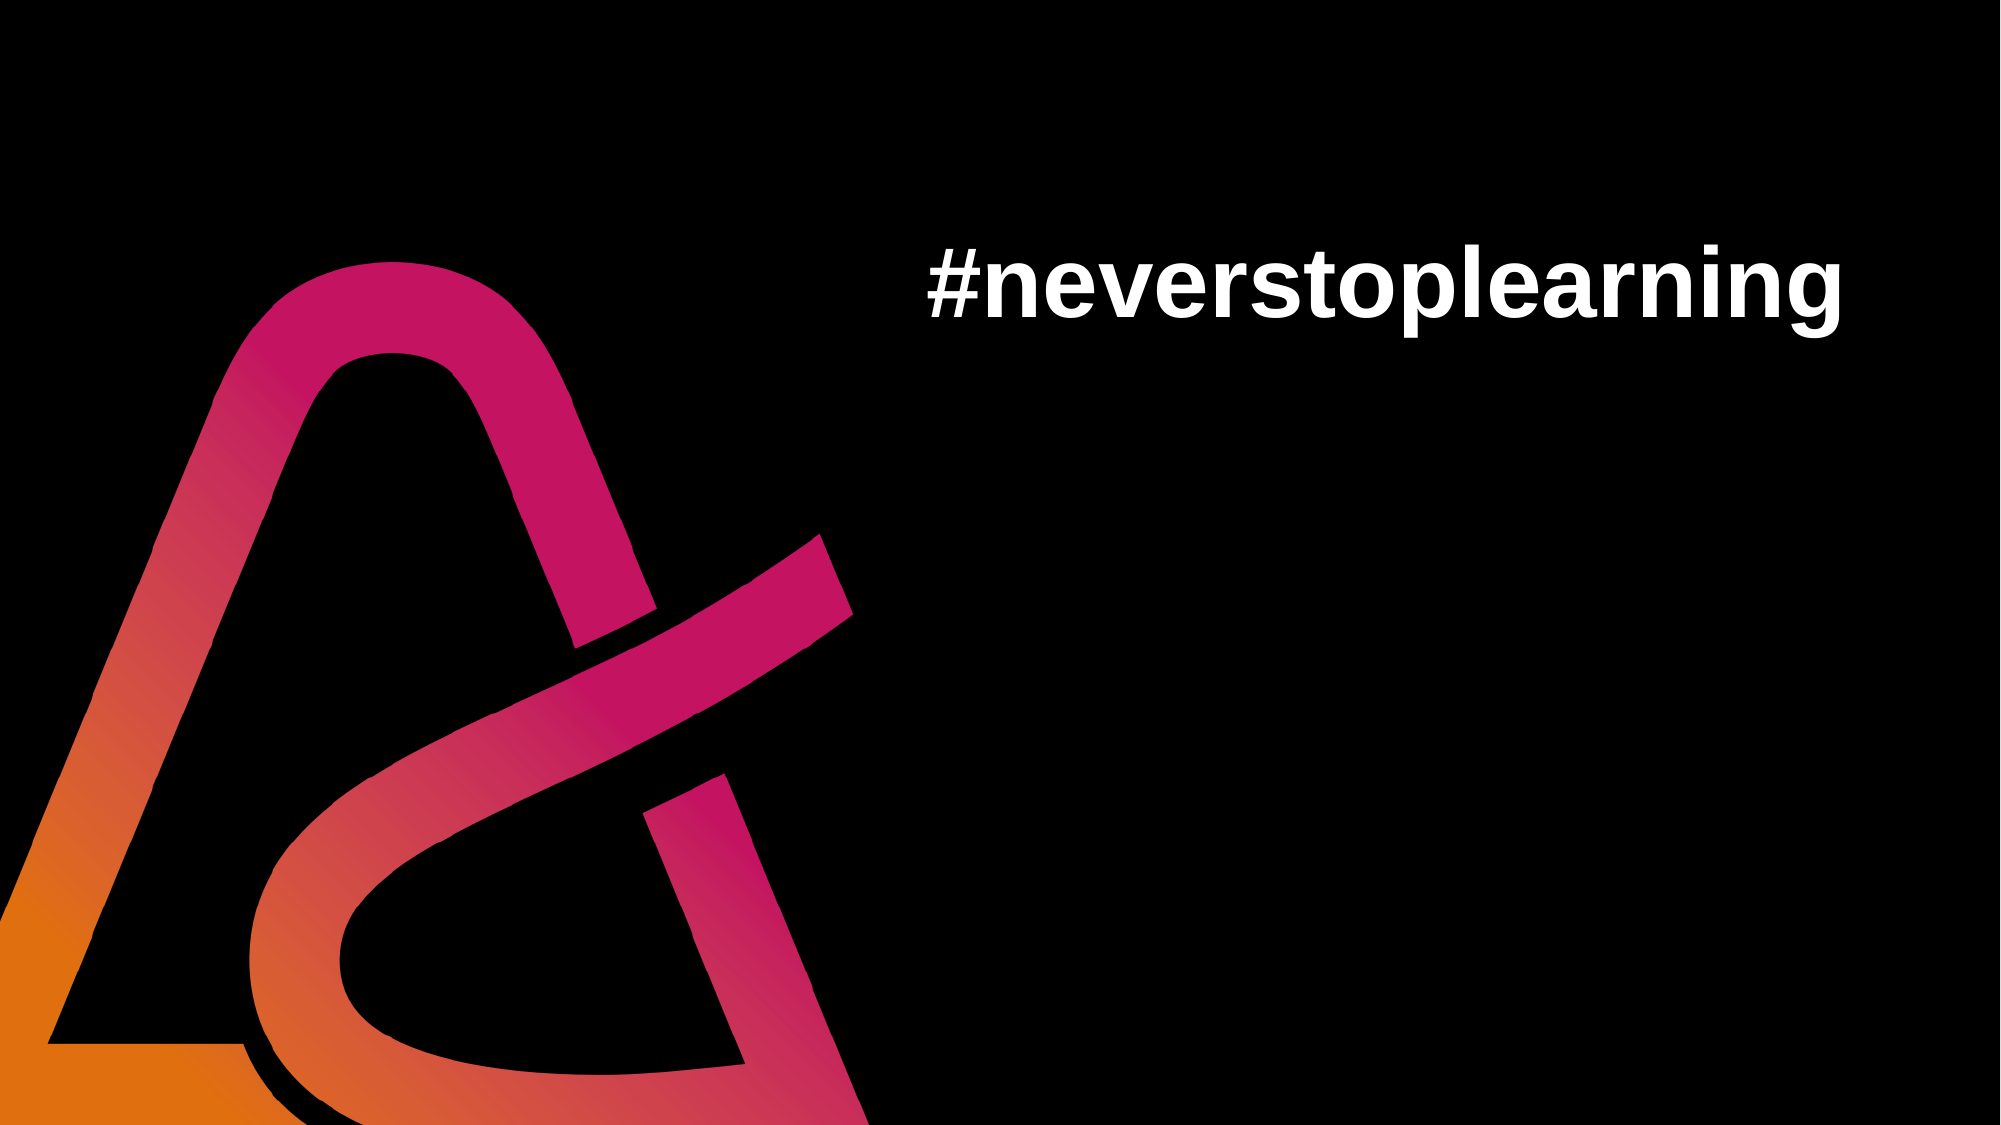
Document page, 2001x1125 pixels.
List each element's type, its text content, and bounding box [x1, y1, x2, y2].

title #neverstoplearning [800, 119, 1863, 450]
